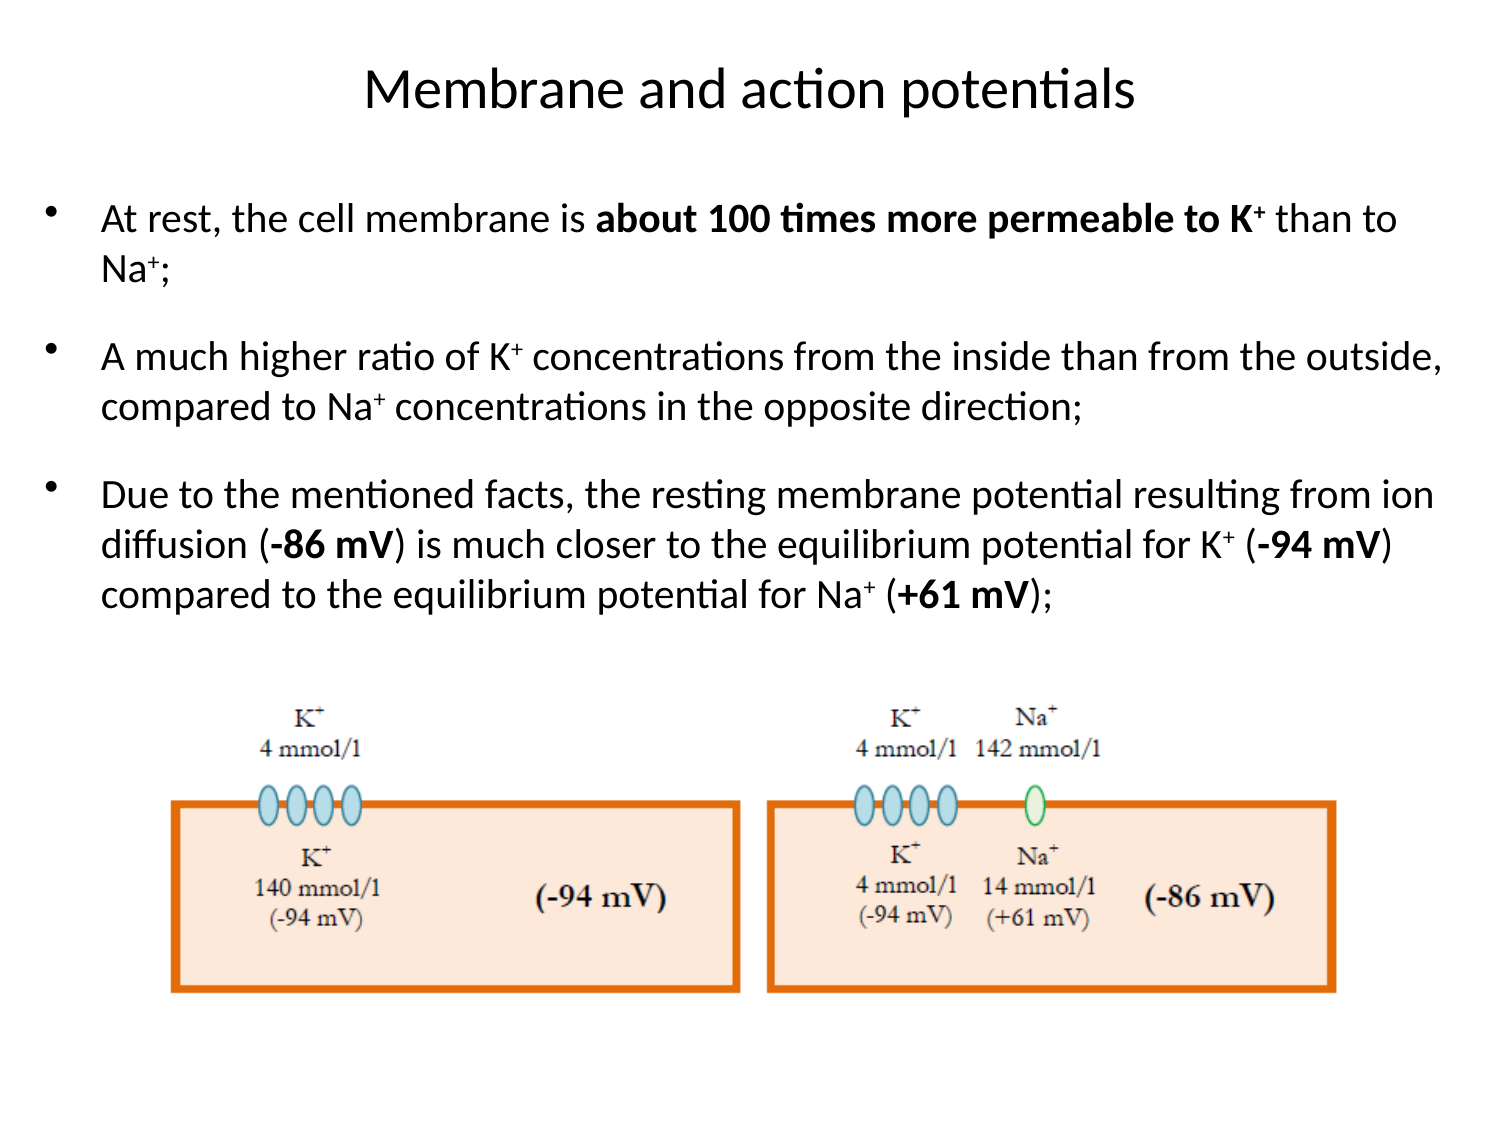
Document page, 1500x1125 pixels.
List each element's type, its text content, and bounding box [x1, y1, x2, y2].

list At rest, the cell membrane is about 100 times more permeable to K+ than to Na+; A much higher ratio of K+ concentrations from the inside than from the outside, compared to Na+ concentrations in the opposite direction; Due to the mentioned facts, the resting membrane potential resulting from ion diffusion (-86 mV) is much closer to the equilibrium potential for K+ (-94 mV) compared to the equilibrium potential for Na+ (+61 mV); [29, 125, 1471, 1107]
picture [107, 680, 1393, 1117]
title Membrane and action potentials [74, 44, 1426, 126]
